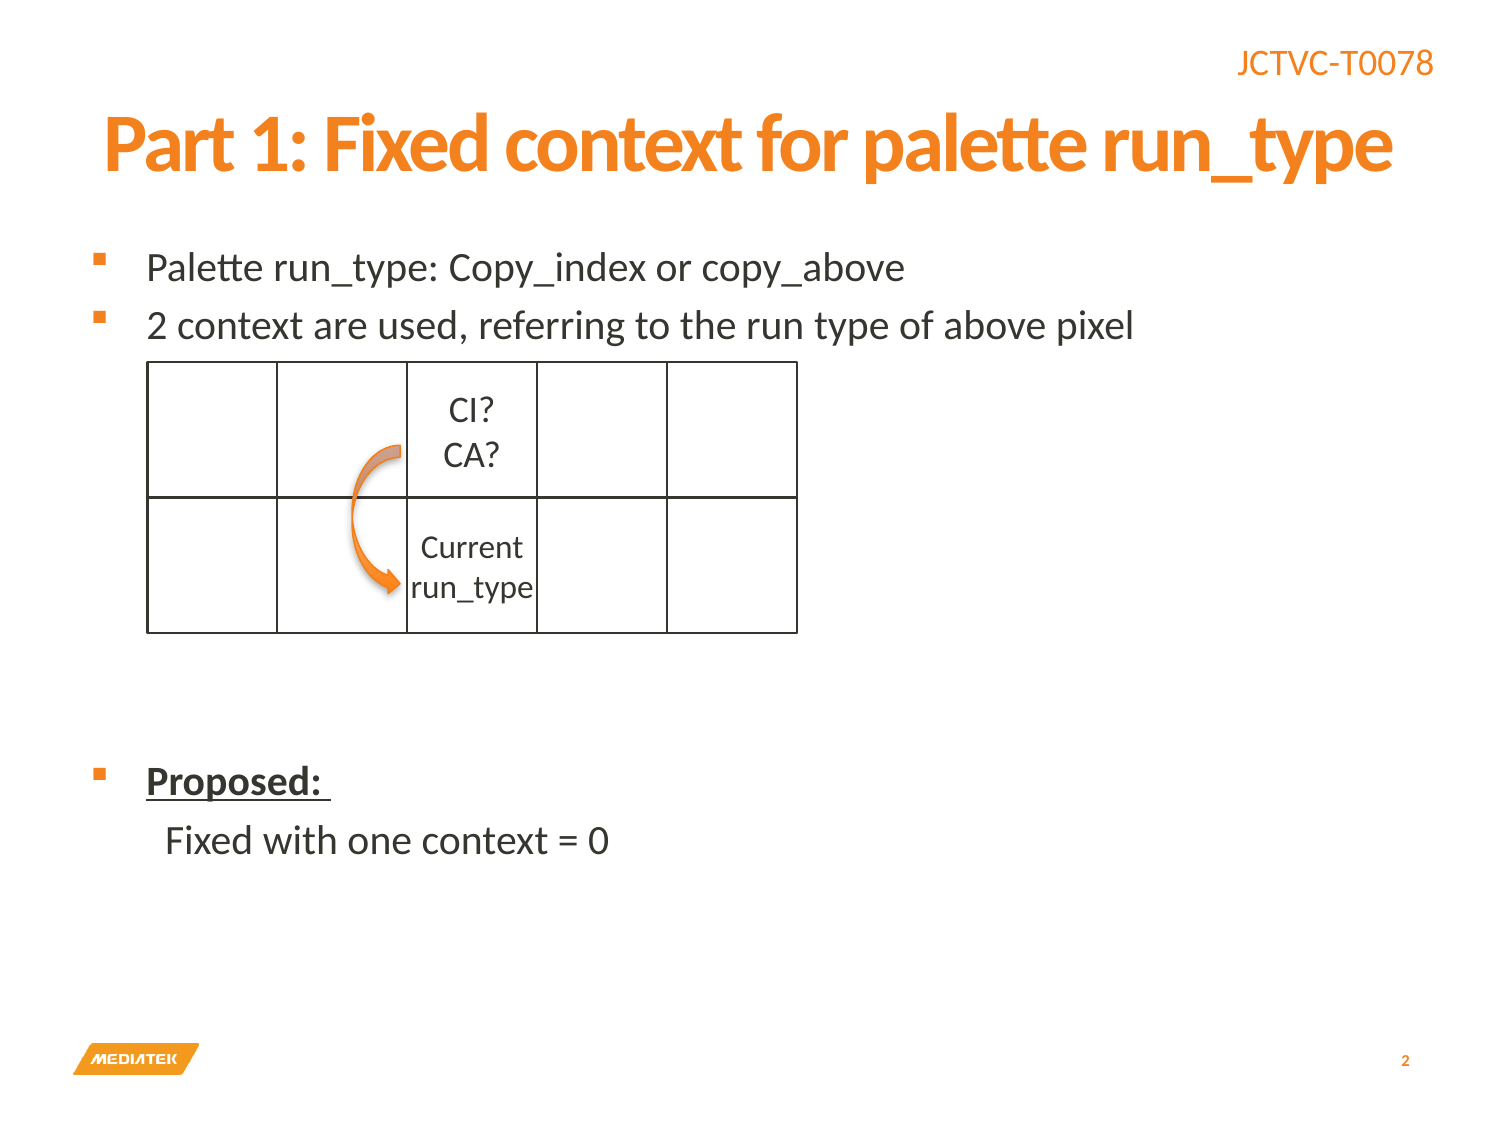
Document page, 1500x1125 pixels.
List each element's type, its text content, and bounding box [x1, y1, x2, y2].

title Part 1: Fixed context for palette run_type [75, 99, 1425, 231]
text_box JCTVC-T0078 [1222, 30, 1471, 91]
list Palette run_type: Copy_index or copy_above 2 context are used, referring to the run type of above pixel Proposed: Fixed with one context = 0 [75, 231, 1425, 990]
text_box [147, 361, 798, 634]
slide_number 2 [1251, 1029, 1425, 1090]
picture [73, 1043, 199, 1075]
